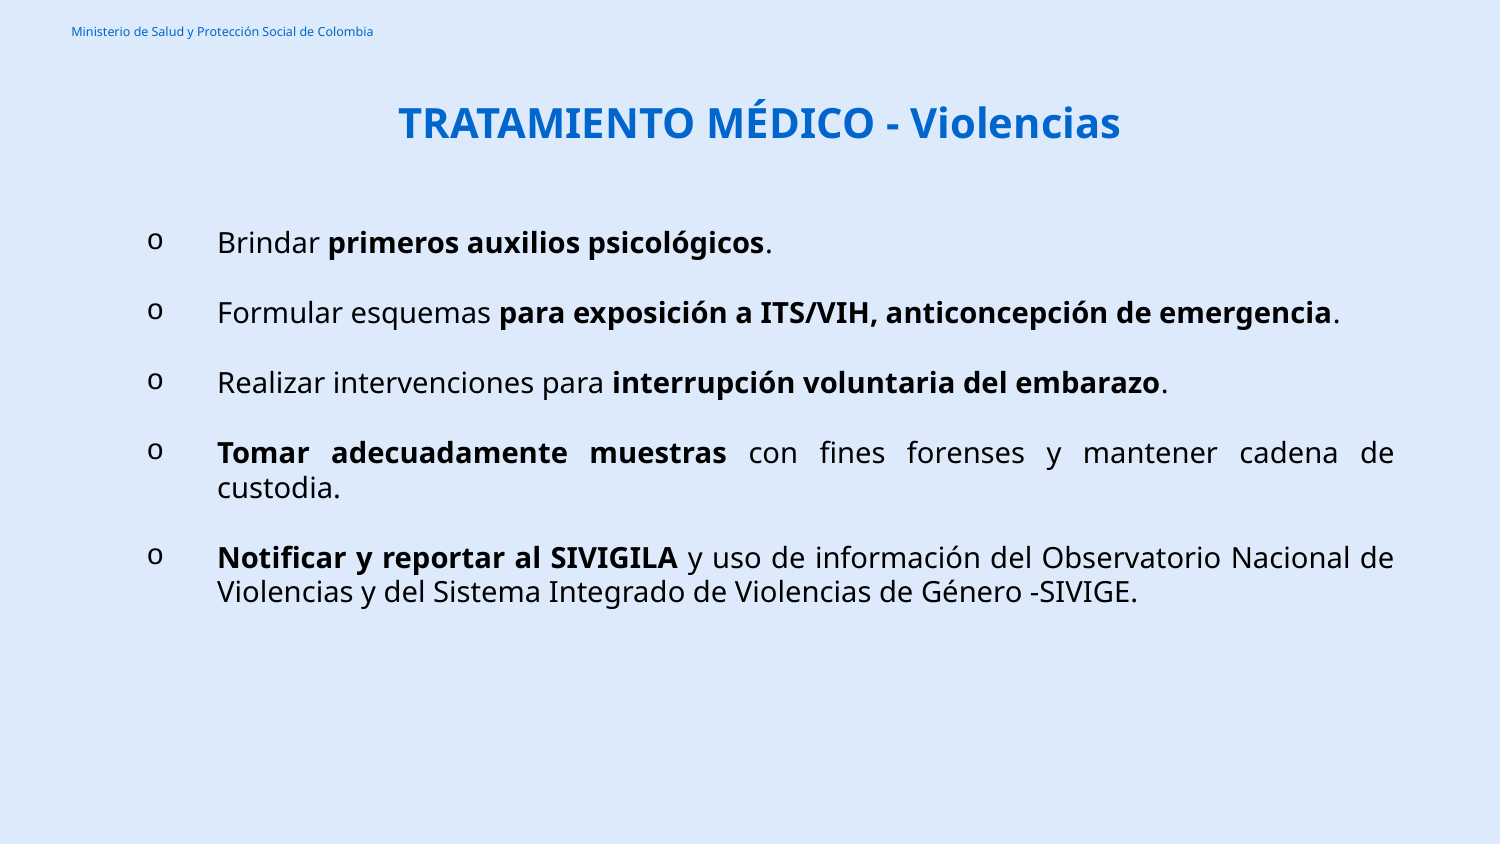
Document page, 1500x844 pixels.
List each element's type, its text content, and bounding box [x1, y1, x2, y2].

text_box Brindar primeros auxilios psicológicos. Formular esquemas para exposición a ITS/VIH, anticoncepción de emergencia. Realizar intervenciones para interrupción voluntaria del embarazo. Tomar adecuadamente muestras con fines forenses y mantener cadena de custodia. Notificar y reportar al SIVIGILA y uso de información del Observatorio Nacional de Violencias y del Sistema Integrado de Violencias de Género -SIVIGE. [135, 218, 1407, 650]
text_box TRATAMIENTO MÉDICO - Violencias [100, 94, 1420, 155]
